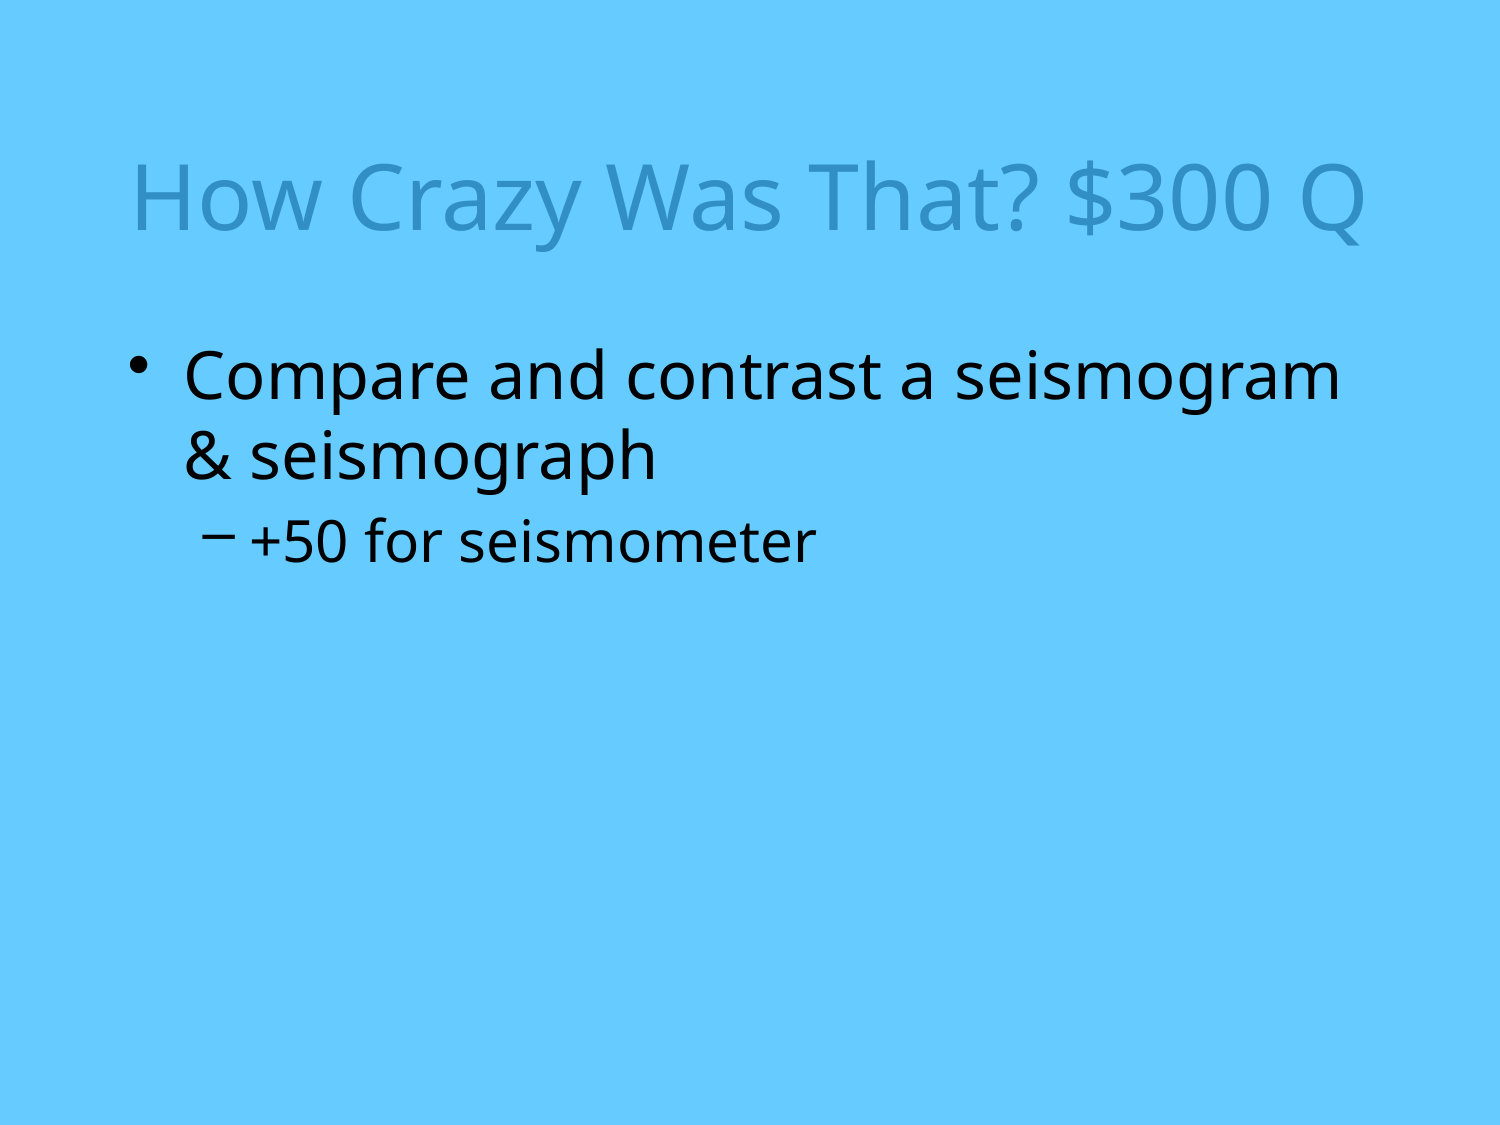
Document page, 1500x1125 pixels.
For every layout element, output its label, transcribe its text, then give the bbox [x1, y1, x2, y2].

title How Crazy Was That? $300 Q [112, 99, 1388, 288]
list Compare and contrast a seismogram & seismograph +50 for seismometer [112, 324, 1388, 1001]
